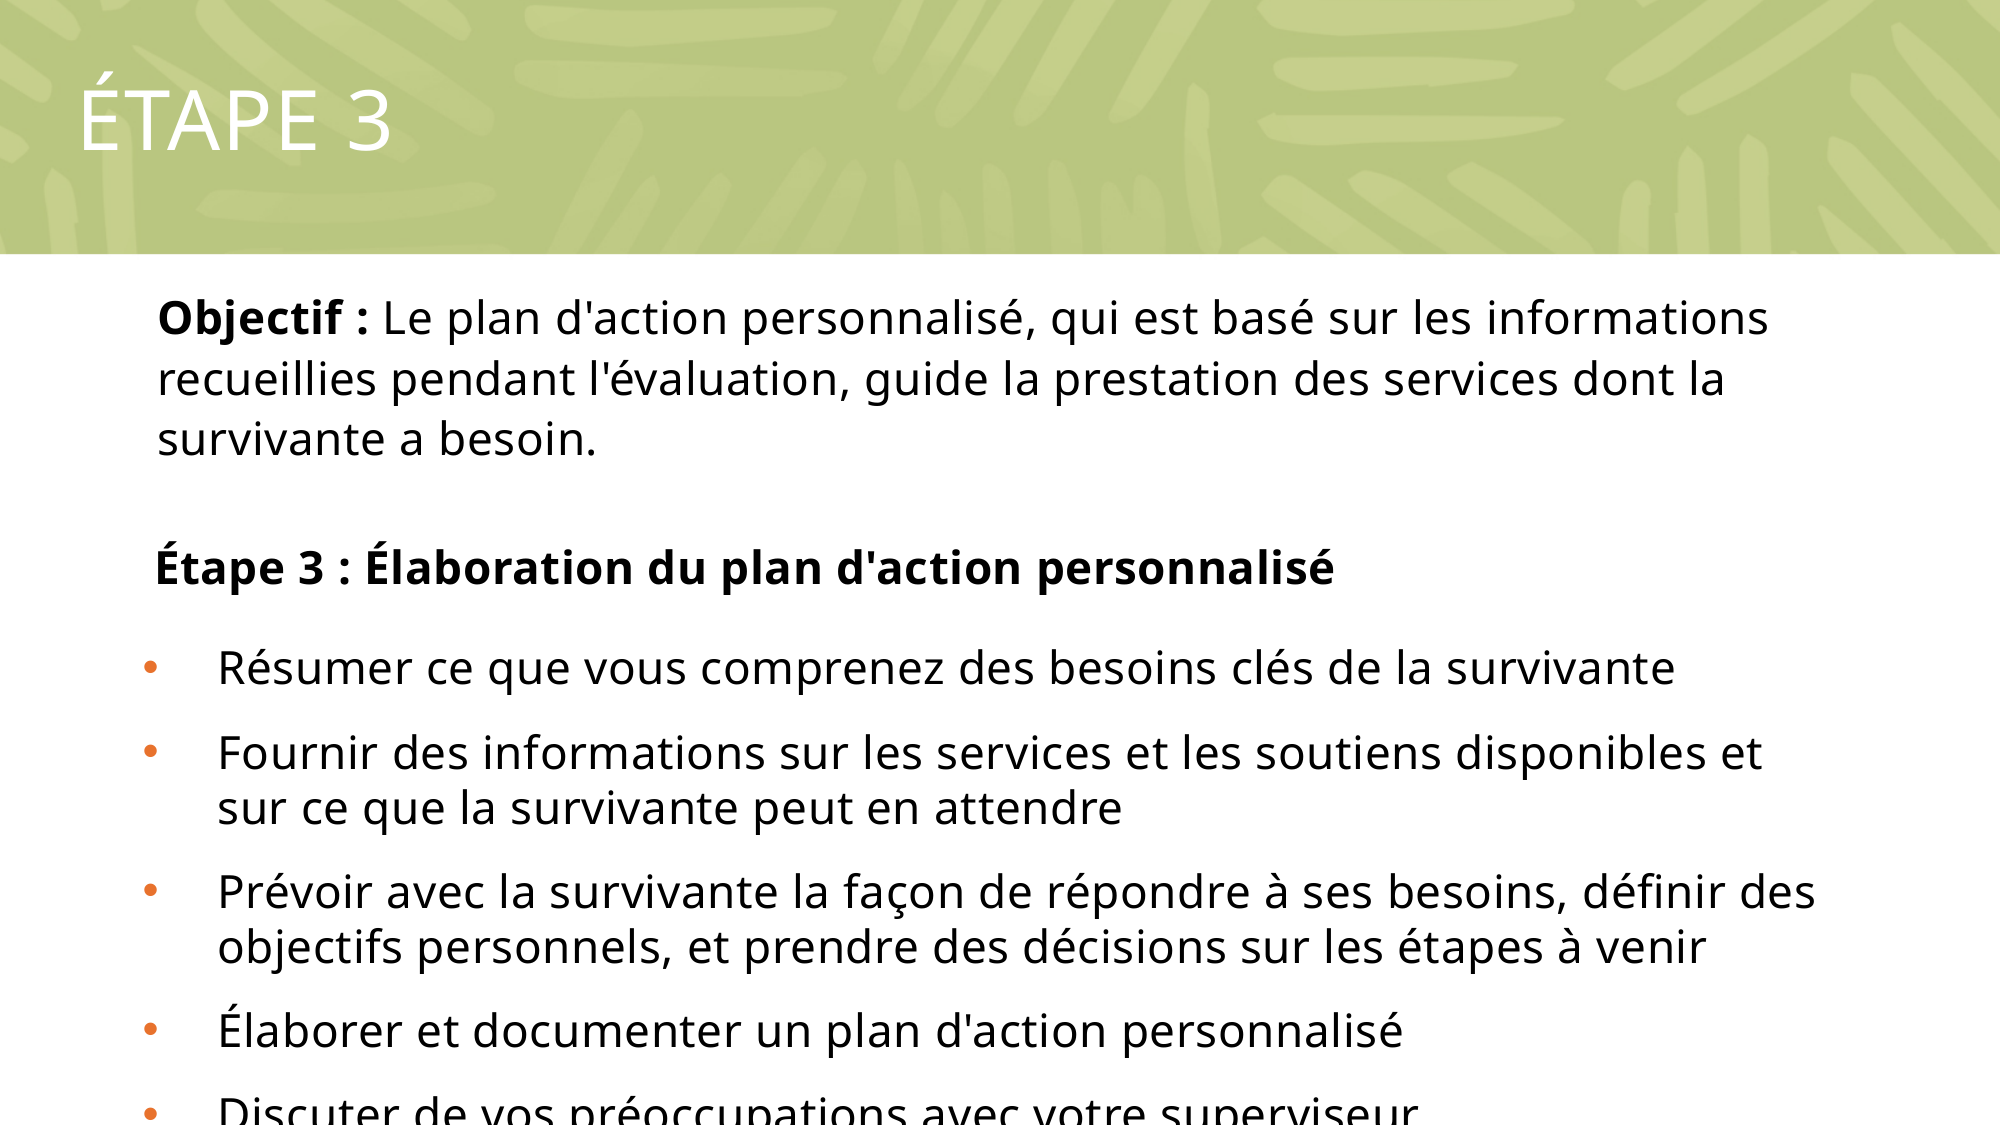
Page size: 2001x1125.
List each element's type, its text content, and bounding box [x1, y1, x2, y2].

picture [0, 0, 2000, 1125]
list Objectif : Le plan d'action personnalisé, qui est basé sur les informations recueillies pendant l'évaluation, guide la prestation des services dont la survivante a besoin. Étape 3 : Élaboration du plan d'action personnalisé Résumer ce que vous comprenez des besoins clés de la survivante Fournir des informations sur les services et les soutiens disponibles et sur ce que la survivante peut en attendre Prévoir avec la survivante la façon de répondre à ses besoins, définir des objectifs personnels, et prendre des décisions sur les étapes à venir Élaborer et documenter un plan d'action personnalisé Discuter de vos préoccupations avec votre superviseur [134, 275, 1849, 937]
title Étape 3 [61, 33, 1938, 220]
